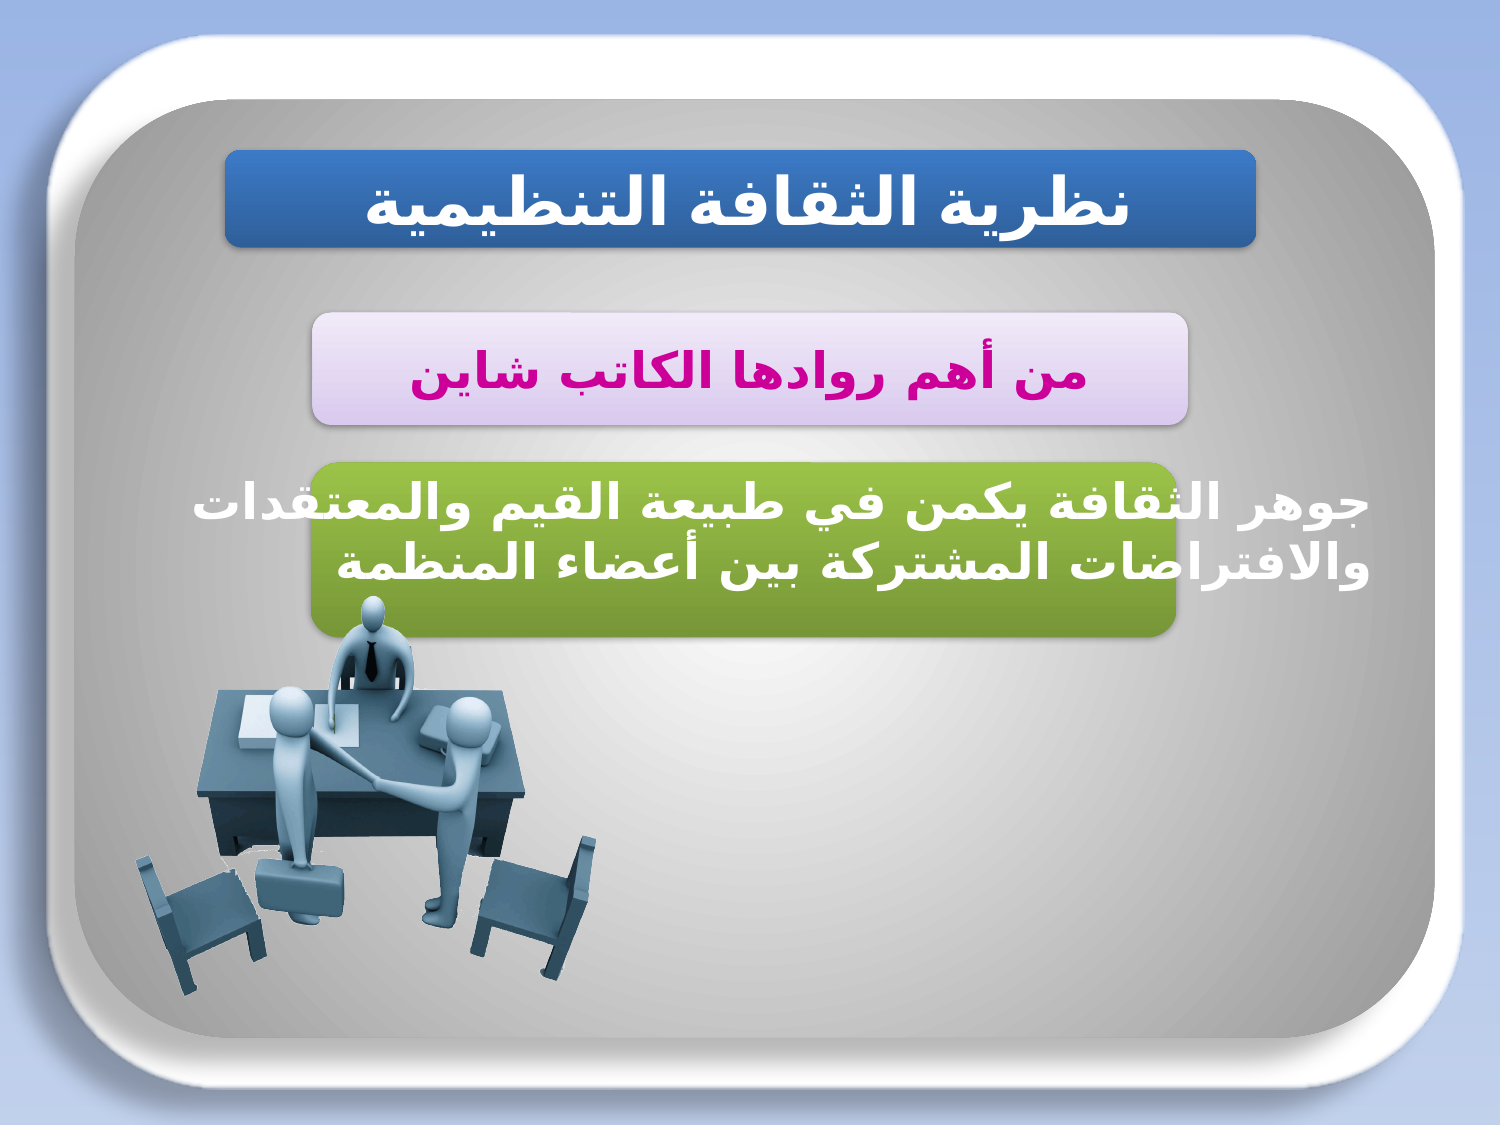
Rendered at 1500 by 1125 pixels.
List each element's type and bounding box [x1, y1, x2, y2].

text_box [51, 34, 1468, 1089]
text_box [0, 0, 1500, 1125]
text_box [74, 149, 1257, 1009]
text_box [115, 97, 1437, 1040]
